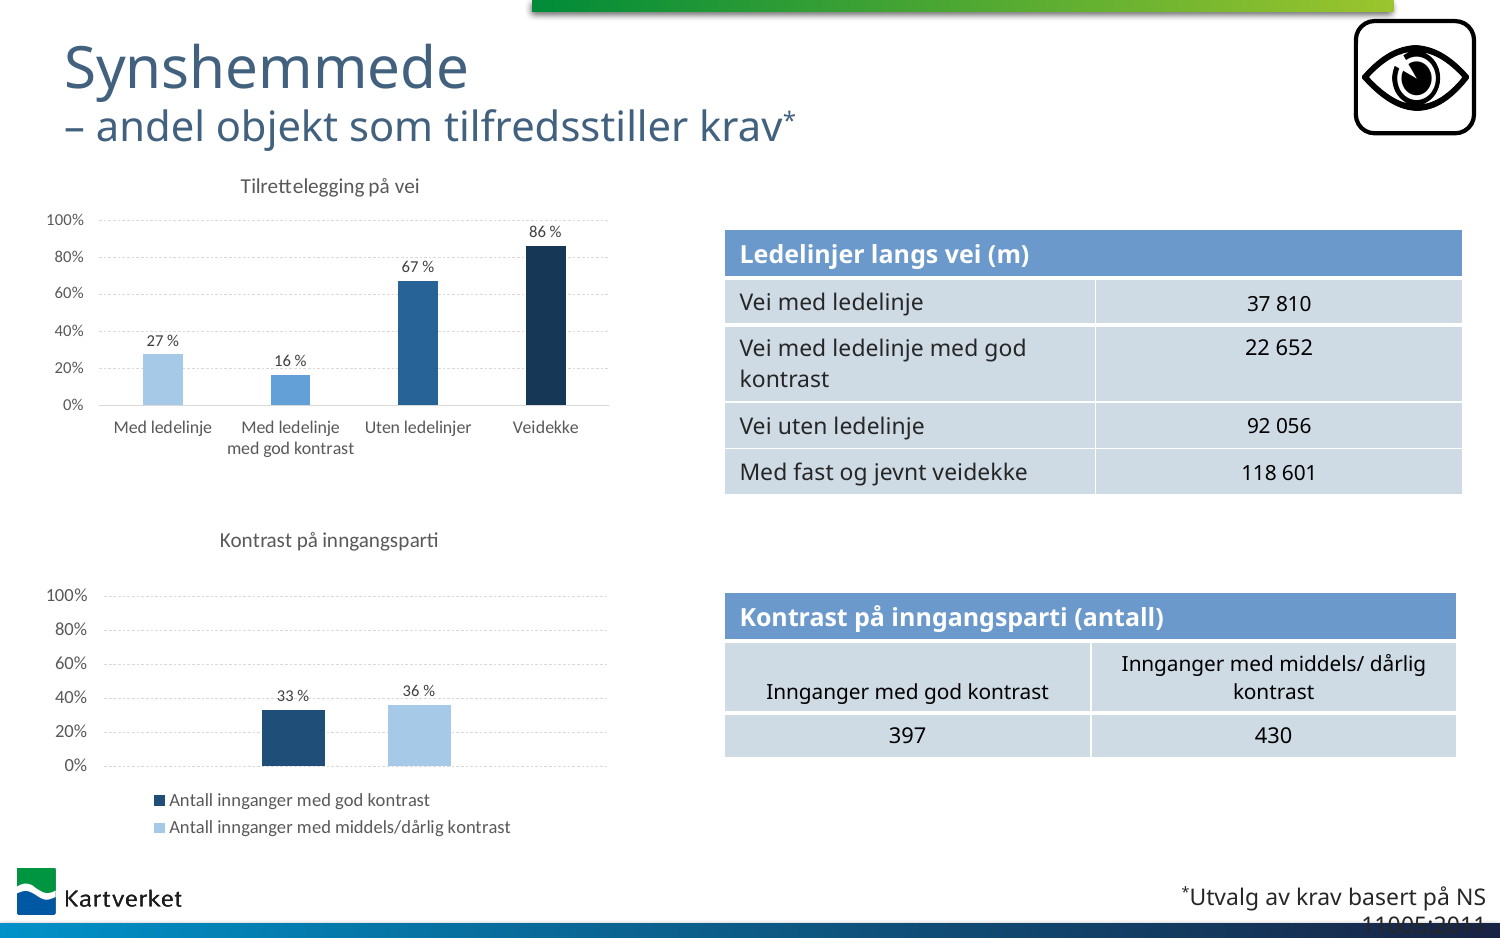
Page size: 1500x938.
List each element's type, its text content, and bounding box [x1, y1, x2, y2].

table_cell 118 601 [1096, 449, 1462, 494]
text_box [1355, 20, 1475, 134]
table_cell Vei med ledelinje [725, 280, 1095, 323]
table_cell 397 [725, 715, 1090, 757]
picture [41, 166, 619, 492]
text_box Synshemmede – andel objekt som tilfredsstiller krav* [49, 24, 1431, 158]
table_header Ledelinjer langs vei (m) [725, 230, 1462, 276]
table_cell Med fast og jevnt veidekke [725, 449, 1095, 494]
table_cell Innganger med middels/ dårlig kontrast [1092, 643, 1456, 711]
text_box *Utvalg av krav basert på NS 11005:2011 [1068, 873, 1500, 938]
table_header Kontrast på inngangsparti (antall) [725, 593, 1456, 639]
table_cell 430 [1092, 715, 1456, 757]
picture [41, 520, 618, 846]
table_cell 22 652 [1096, 327, 1462, 401]
table_cell 37 810 [1096, 280, 1462, 323]
table_cell Vei uten ledelinje [725, 403, 1095, 448]
table_cell Innganger med god kontrast [725, 643, 1090, 711]
table_cell Vei med ledelinje med god kontrast [725, 327, 1095, 401]
table_cell 92 056 [1096, 403, 1462, 448]
